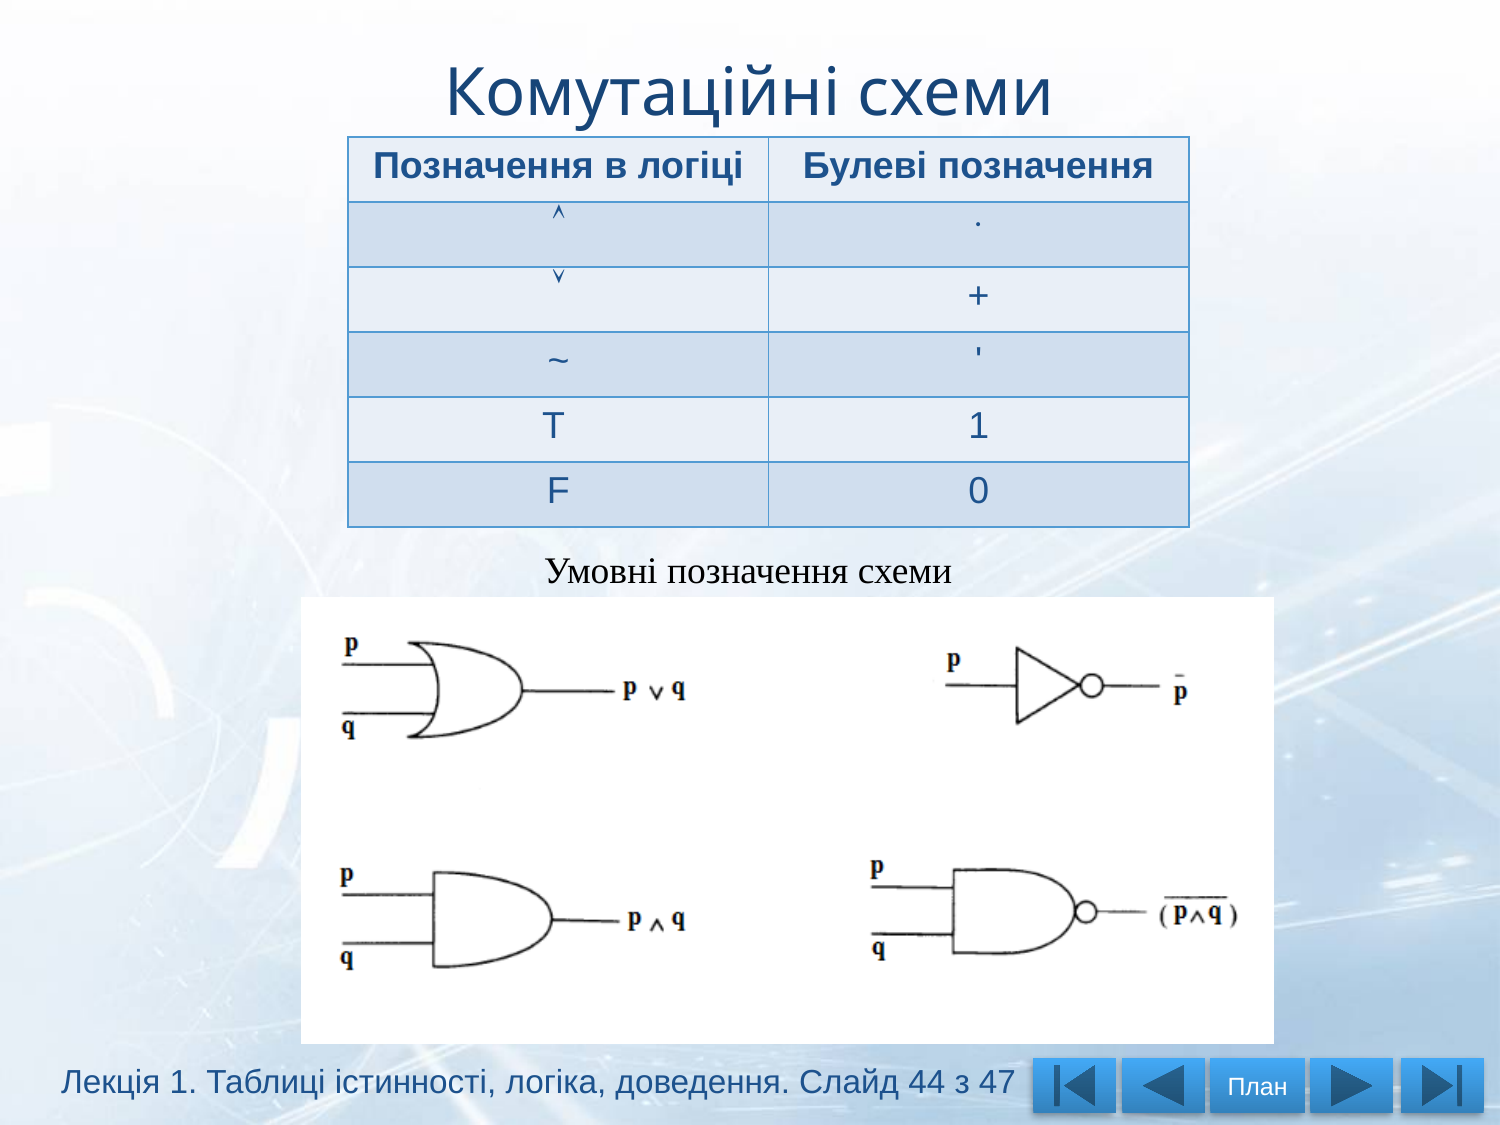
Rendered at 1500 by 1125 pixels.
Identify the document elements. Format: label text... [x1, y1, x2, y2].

text_box Лекція 1. Таблиці істинності, логіка, доведення. Слайд 44 з 47 [46, 1052, 1033, 1107]
text_box Умовні позначення схеми [528, 539, 968, 596]
table_cell F [349, 463, 768, 526]
table_header Позначення в логіці [349, 138, 768, 201]
table_cell 0 [769, 463, 1188, 526]
table_cell ' [769, 333, 1188, 396]
table_cell + [769, 268, 1188, 331]
table_cell  [349, 203, 768, 266]
table_cell  [349, 268, 768, 331]
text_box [1033, 1058, 1484, 1114]
table_cell  [769, 203, 1188, 266]
table_cell T [349, 398, 768, 461]
picture [0, 0, 1500, 1125]
table_header Булеві позначення [769, 138, 1188, 201]
table_cell ~ [349, 333, 768, 396]
table_cell 1 [769, 398, 1188, 461]
title Комутаційні схеми [105, 42, 1394, 136]
